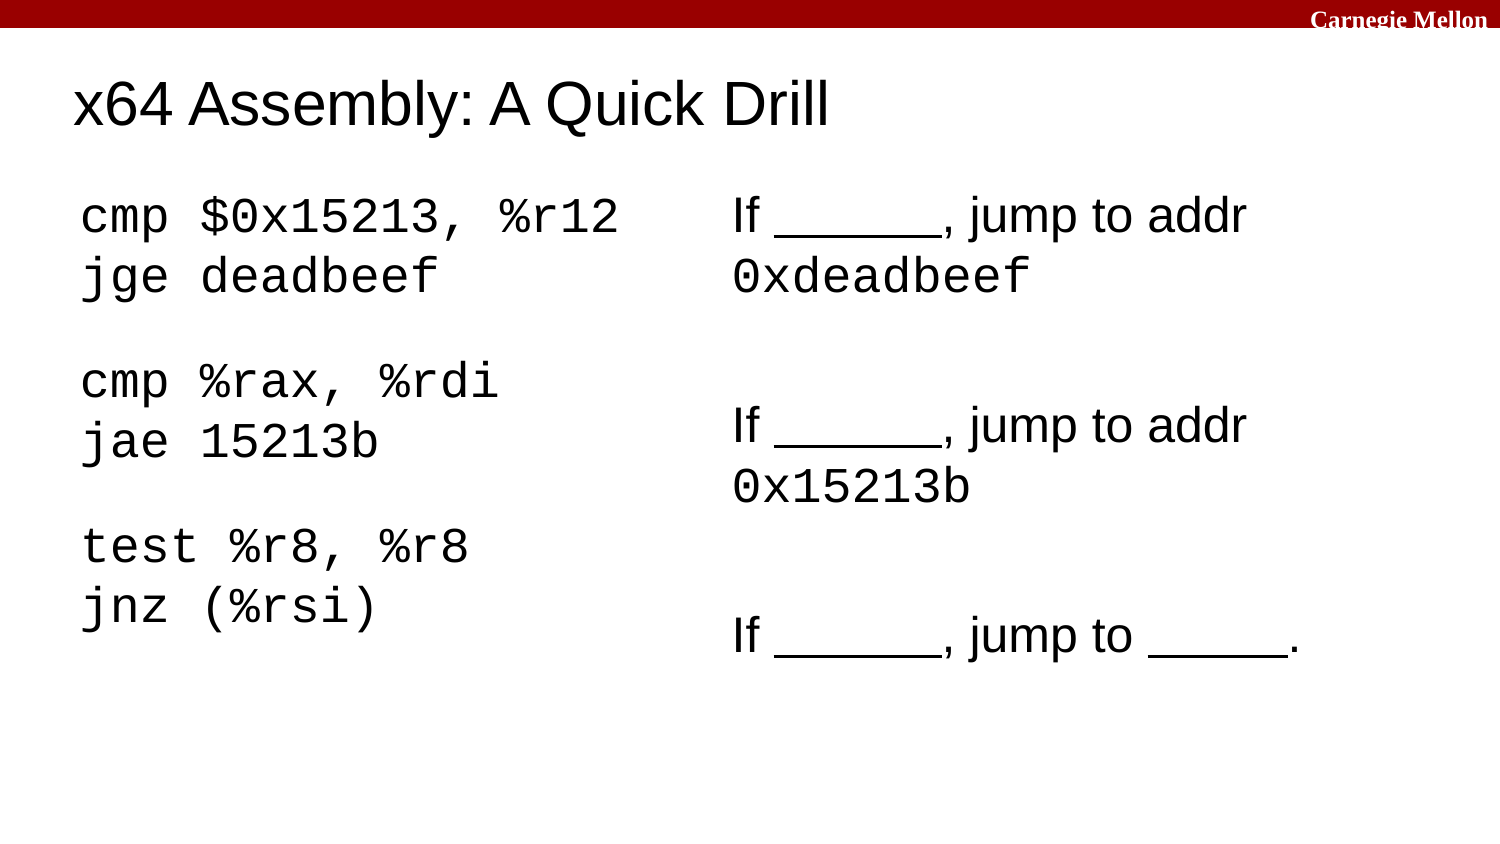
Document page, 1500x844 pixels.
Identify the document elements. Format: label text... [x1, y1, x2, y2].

text_box cmp $0x15213, %r12 jge deadbeef cmp %rax, %rdi jae 15213b test %r8, %r8 jnz (%rsi) [65, 167, 708, 678]
text_box If , jump to addr 0xdeadbeef If , jump to addr 0x15213b If , jump to . [716, 167, 1332, 708]
text_box x64 Assembly: A Quick Drill [58, 15, 1304, 186]
